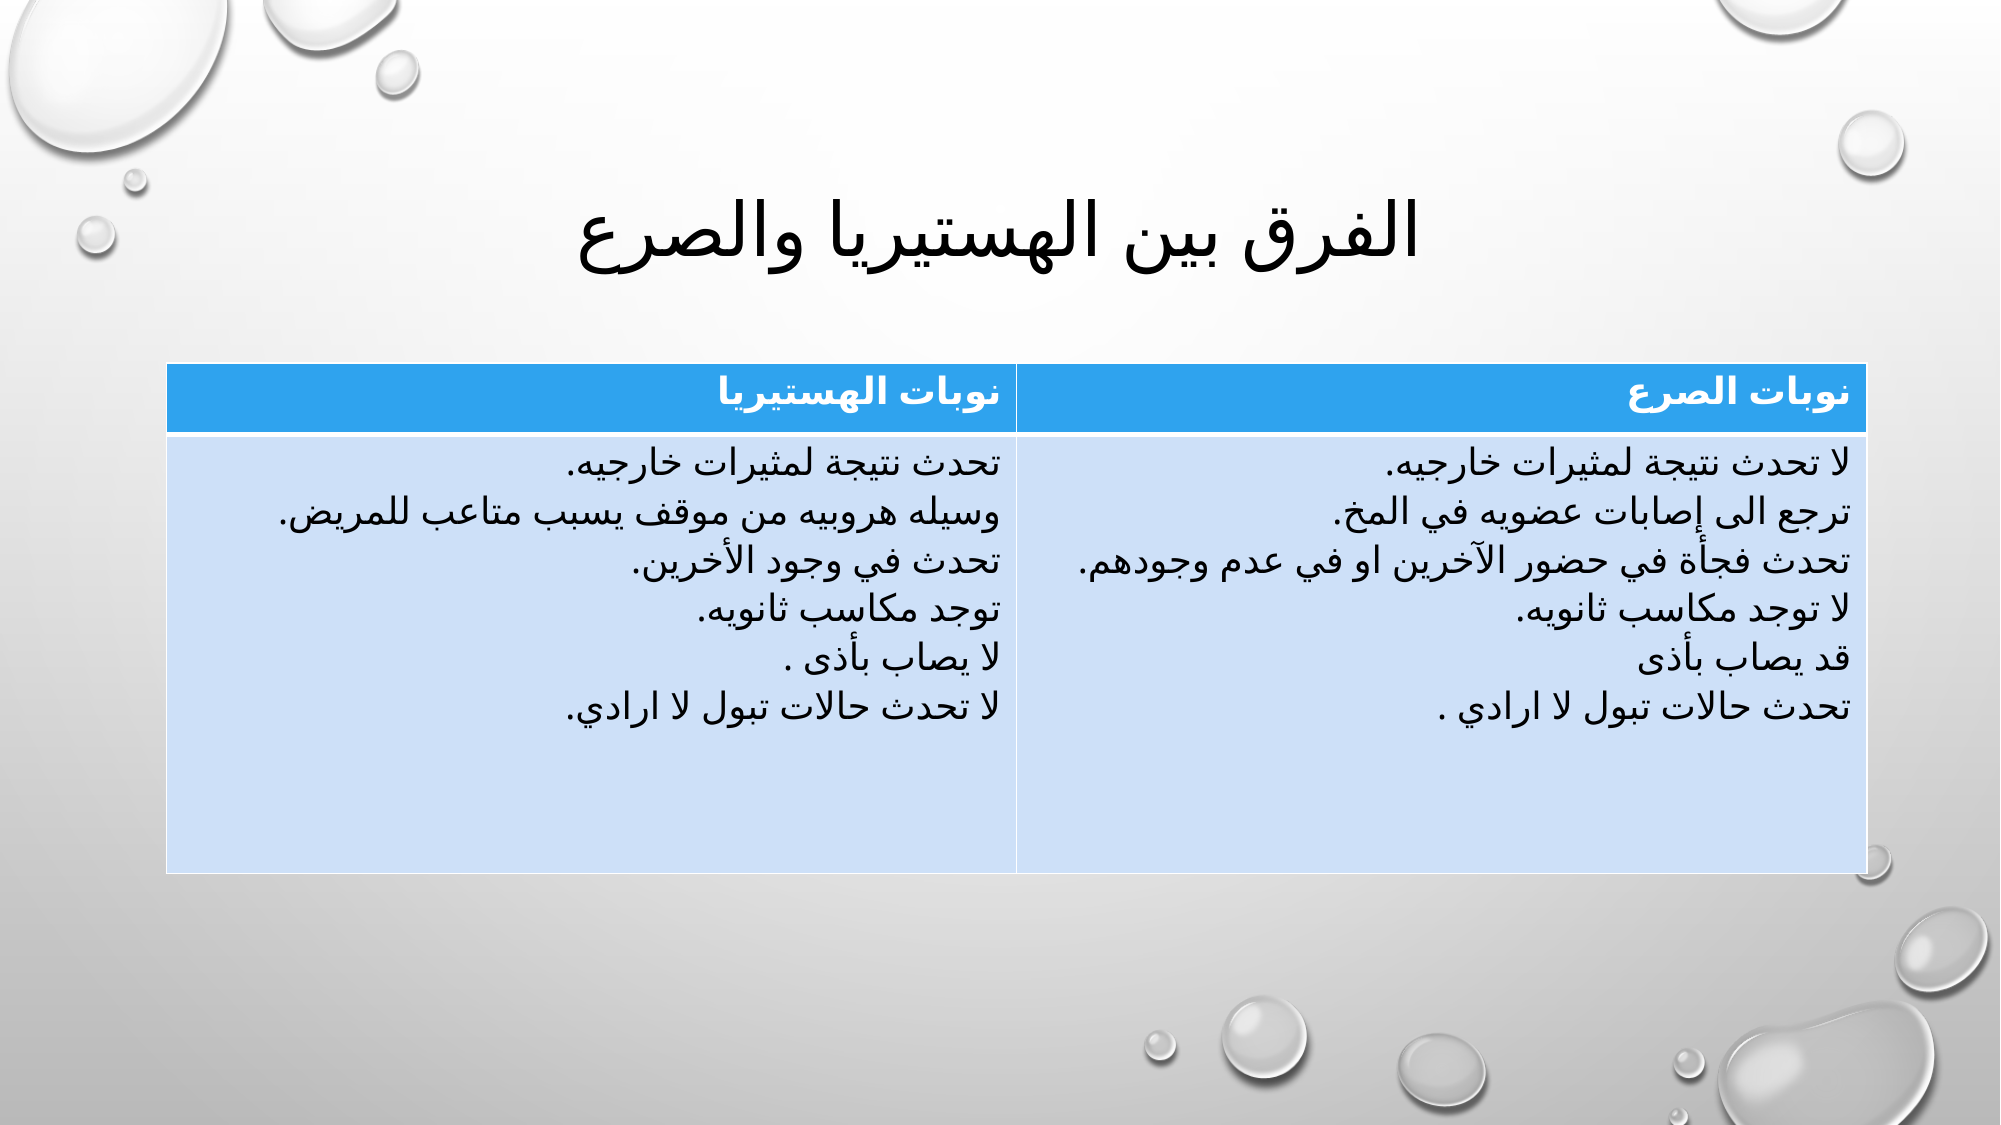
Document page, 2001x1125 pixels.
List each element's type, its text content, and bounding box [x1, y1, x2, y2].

table_cell لا تحدث نتيجة لمثيرات خارجيه. ترجع الى إصابات عضويه في المخ. تحدث فجأة في حضور الآخرين او في عدم وجودهم. لا توجد مكاسب ثانويه. قد يصاب بأذى تحدث حالات تبول لا ارادي . [1017, 437, 1866, 873]
title الفرق بين الهستيريا والصرع [149, 101, 1851, 364]
picture [0, 0, 2000, 1125]
table_header نوبات الصرع [1017, 364, 1866, 432]
table_cell تحدث نتيجة لمثيرات خارجيه. وسيله هروبيه من موقف يسبب متاعب للمريض. تحدث في وجود الأخرين. توجد مكاسب ثانويه. لا يصاب بأذى . لا تحدث حالات تبول لا ارادي. [167, 437, 1016, 873]
table_header نوبات الهستيريا [167, 364, 1016, 432]
